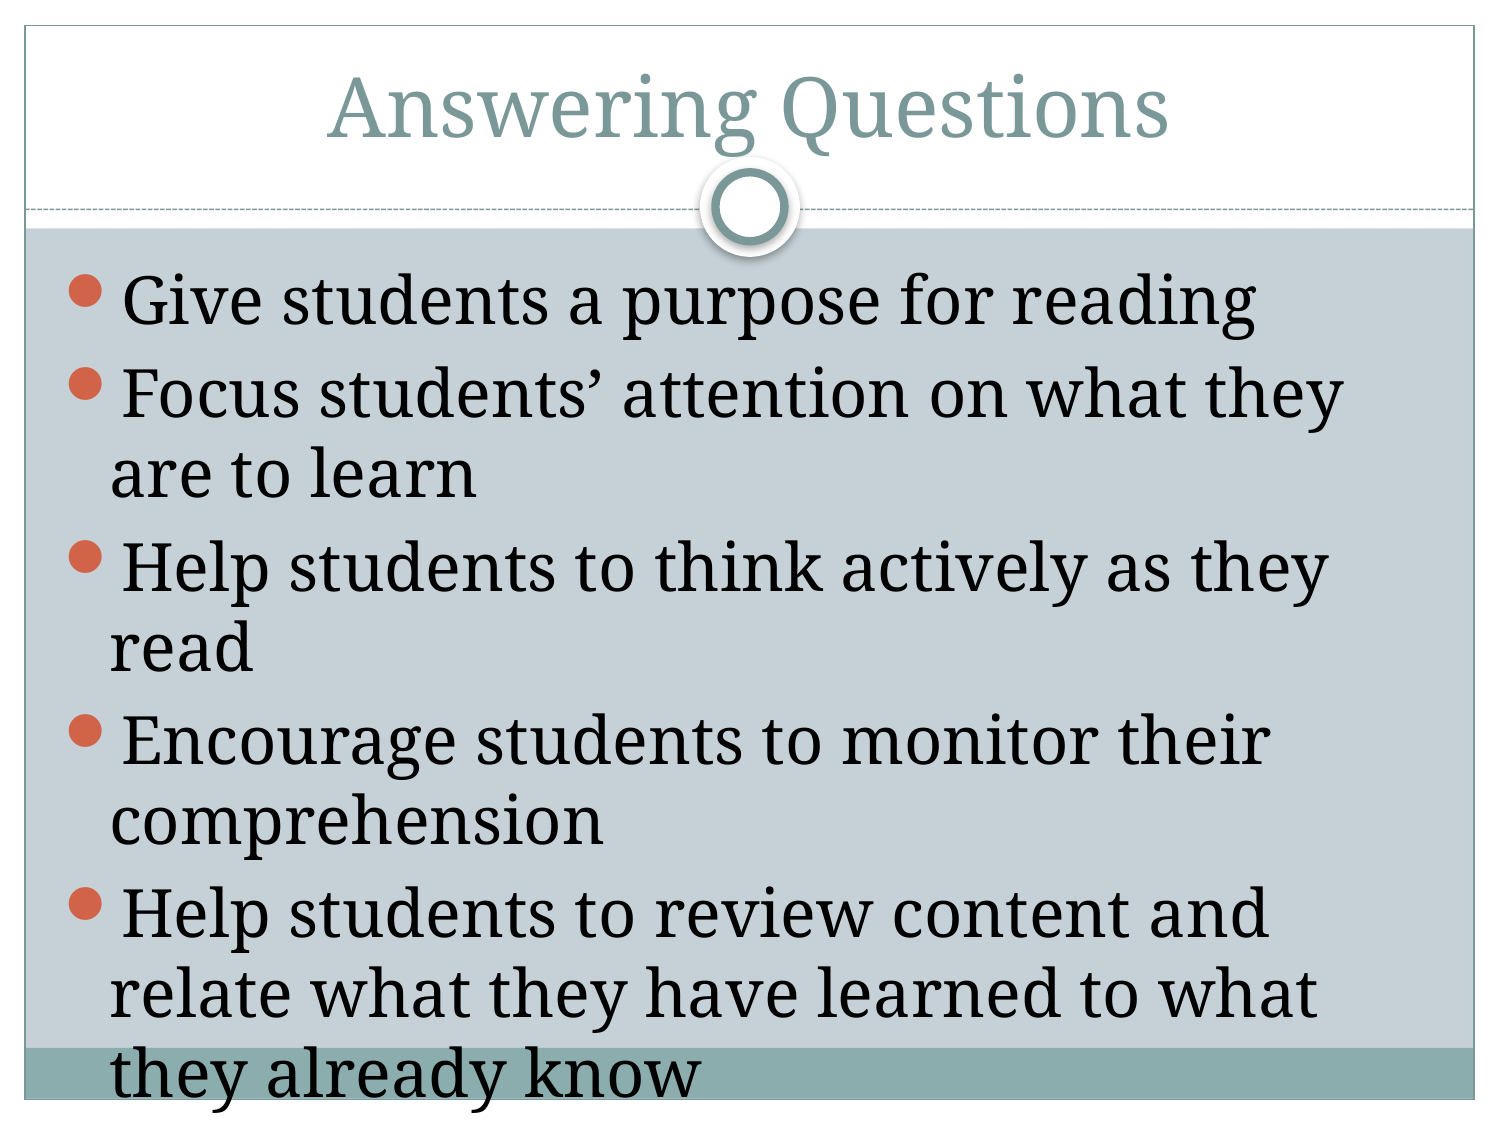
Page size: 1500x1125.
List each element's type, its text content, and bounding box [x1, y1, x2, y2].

title Answering Questions [49, 37, 1450, 162]
list Give students a purpose for reading Focus students’ attention on what they are to learn Help students to think actively as they read Encourage students to monitor their comprehension Help students to review content and relate what they have learned to what they already know [49, 250, 1445, 1001]
